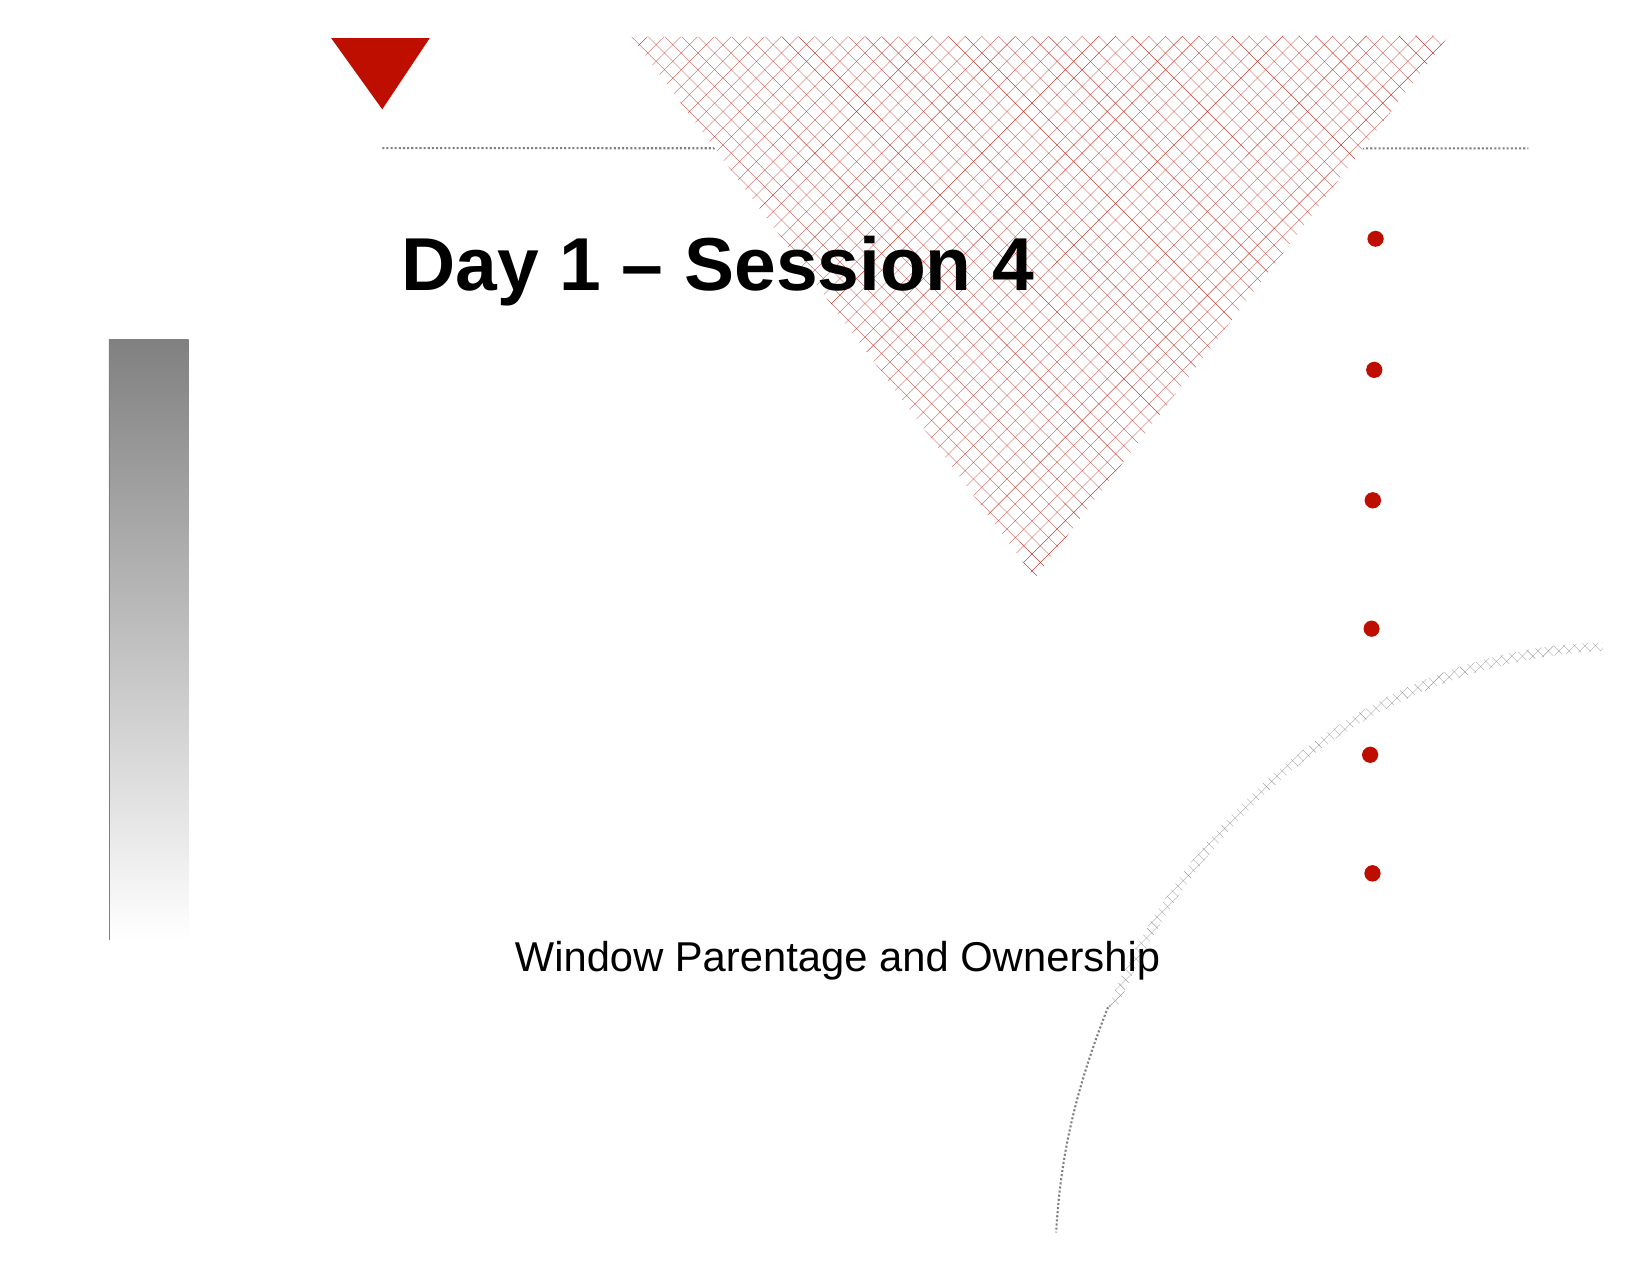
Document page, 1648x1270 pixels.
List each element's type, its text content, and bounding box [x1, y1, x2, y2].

title Day 1 – Session 4 [386, 159, 1549, 362]
subtitle Window Parentage and Ownership [261, 922, 1415, 994]
